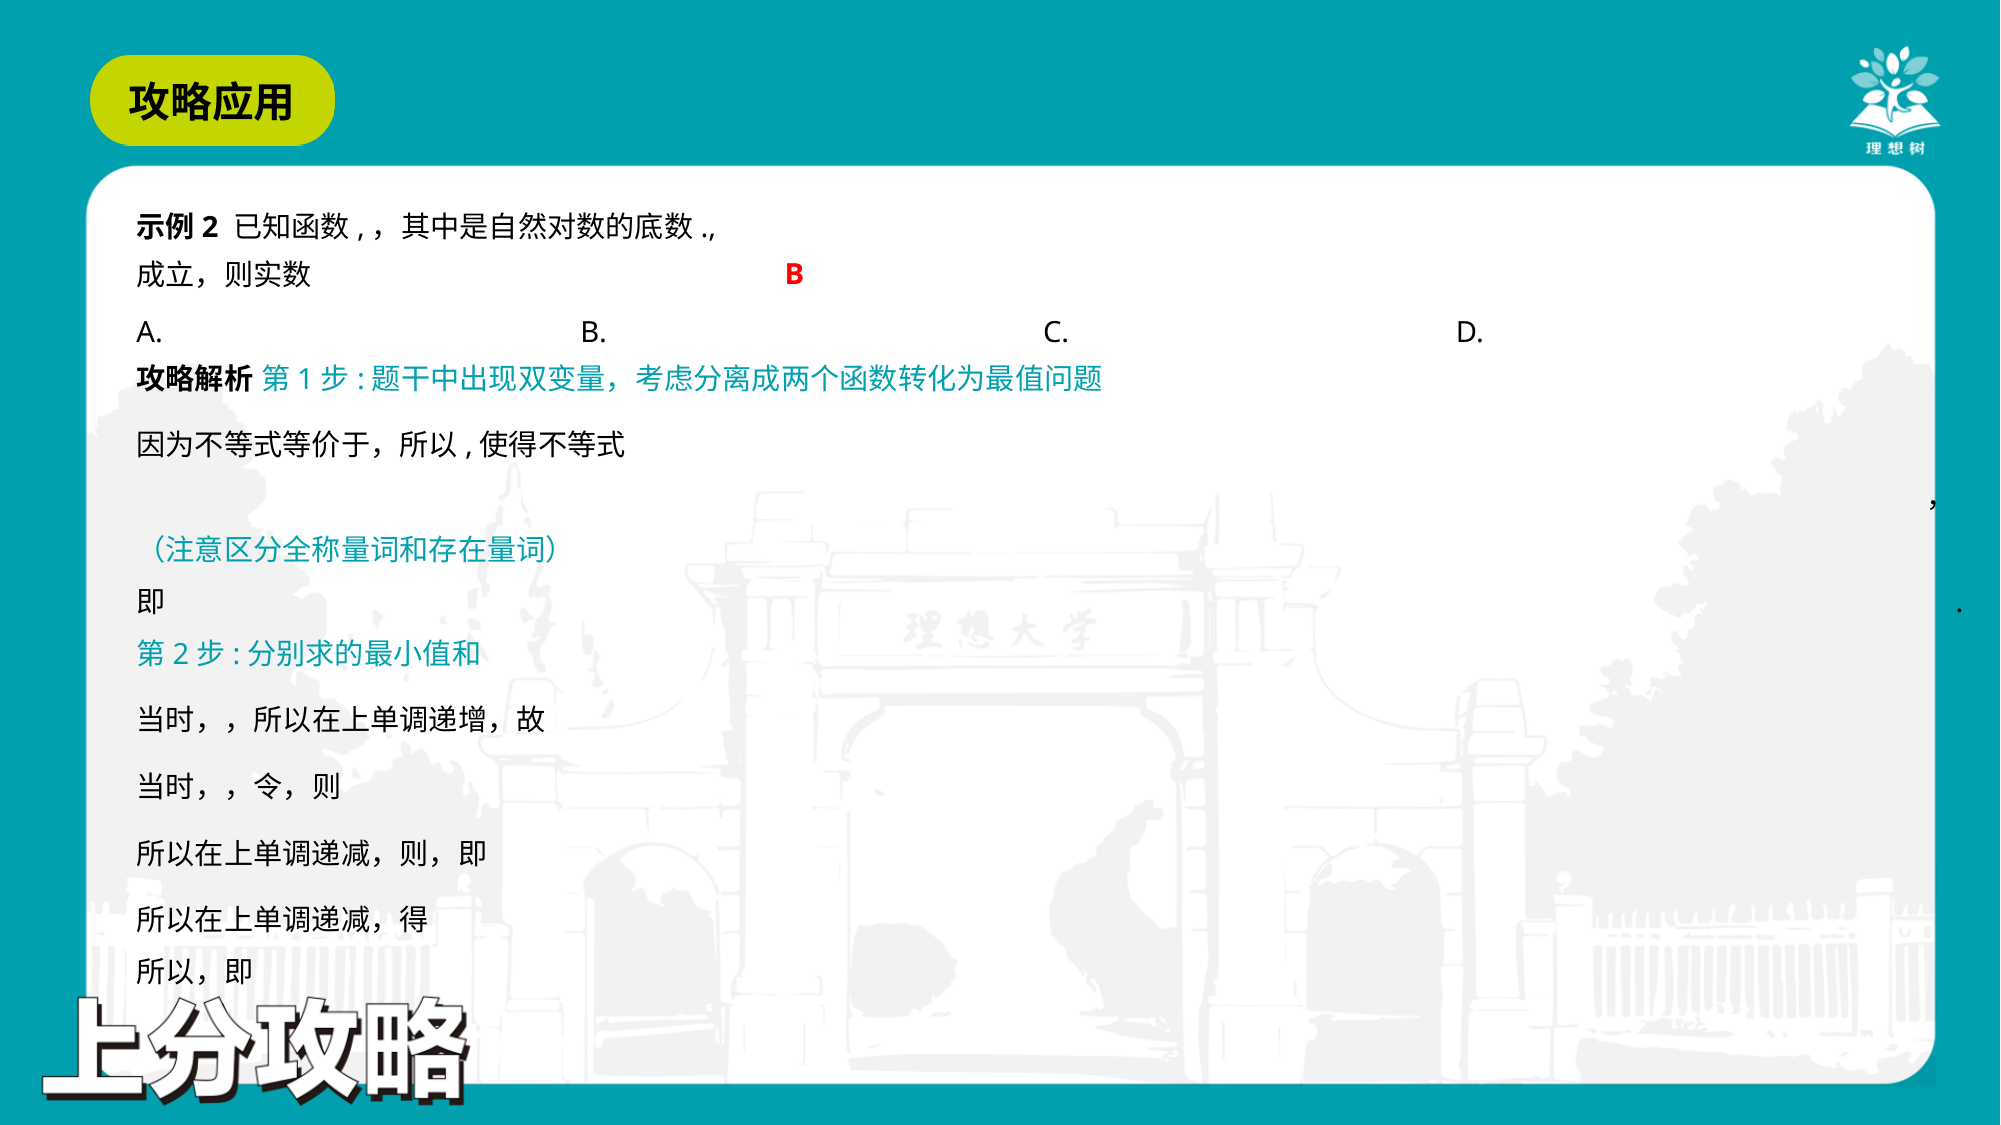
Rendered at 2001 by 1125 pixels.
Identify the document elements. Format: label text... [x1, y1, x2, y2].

picture [0, 0, 2000, 1125]
text_box B [776, 242, 813, 286]
